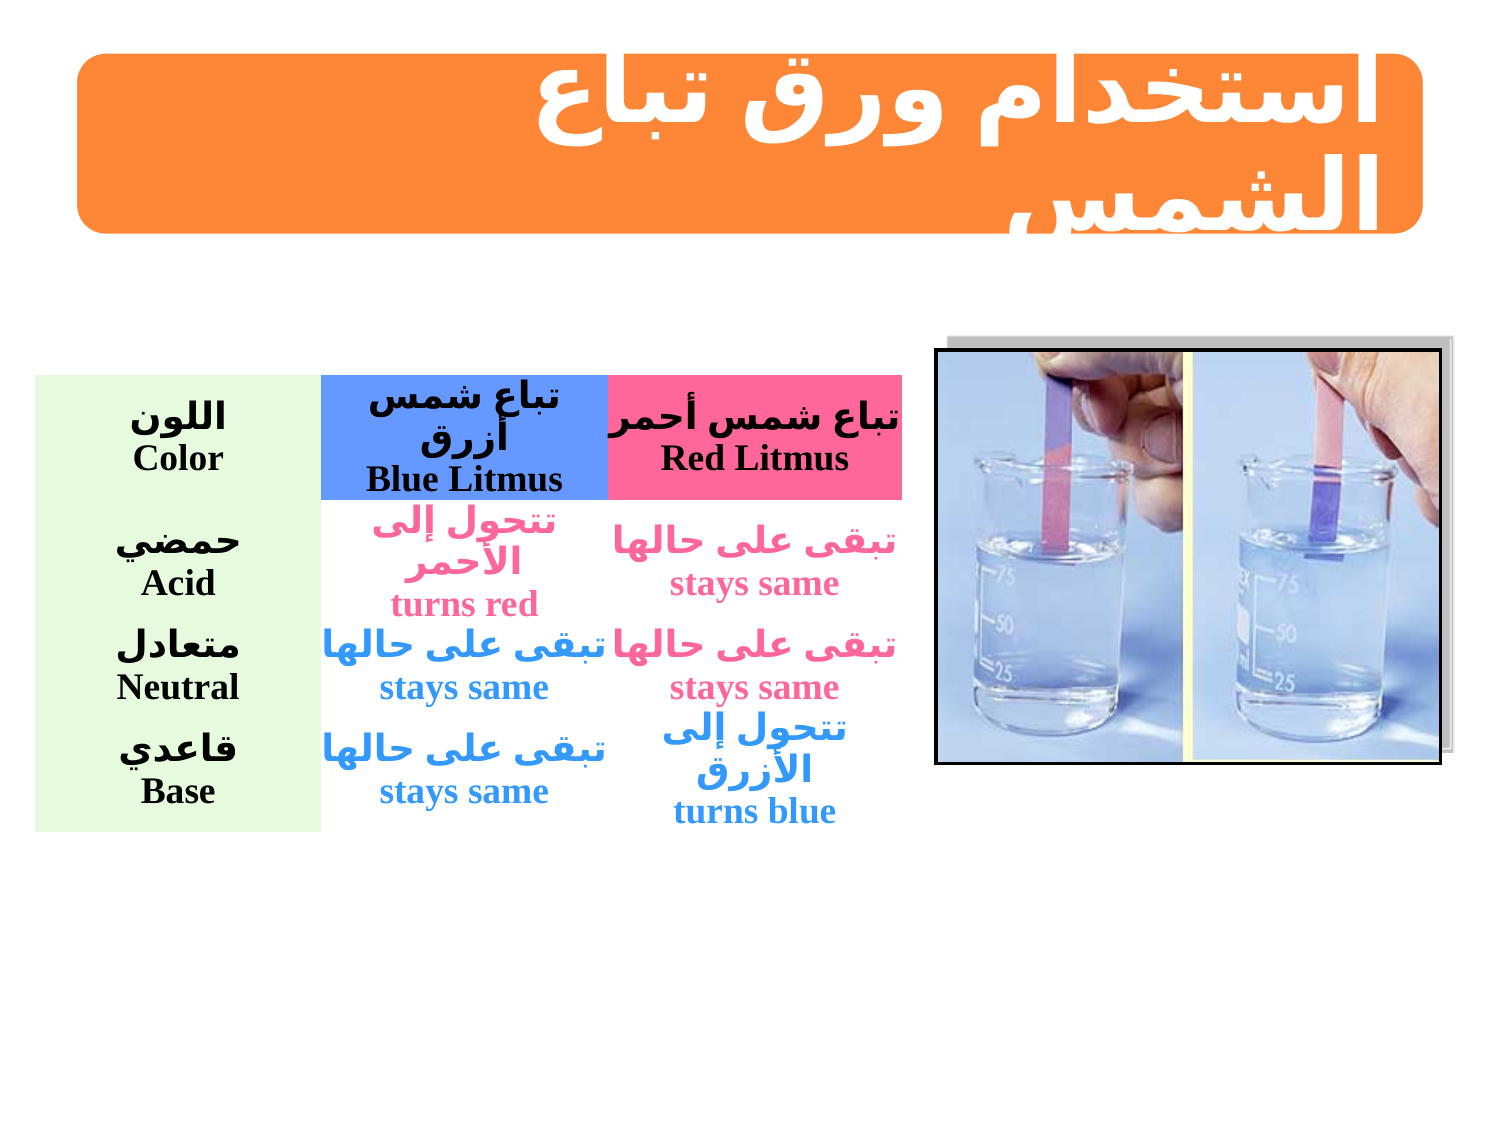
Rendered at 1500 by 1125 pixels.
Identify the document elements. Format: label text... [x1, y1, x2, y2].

table_header تباع شمس أحمر Red Litmus [608, 375, 902, 500]
table_cell تبقى على حالها stays same [608, 624, 902, 707]
table_cell متعادل Neutral [35, 624, 321, 707]
picture [937, 351, 1440, 762]
table_header اللون Color [35, 375, 321, 500]
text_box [74, 49, 1426, 238]
table_cell قاعدي Base [35, 707, 321, 832]
table_cell حمضي Acid [35, 500, 321, 624]
table_cell تتحول إلى الأحمر turns red [321, 500, 608, 624]
table_header تباع شمس أزرق Blue Litmus [321, 375, 608, 500]
table_cell تبقى على حالها stays same [321, 624, 608, 707]
table_cell تبقى على حالها stays same [321, 707, 608, 832]
table_cell تتحول إلى الأزرق turns blue [608, 707, 902, 832]
table_cell تبقى على حالها stays same [608, 500, 902, 624]
